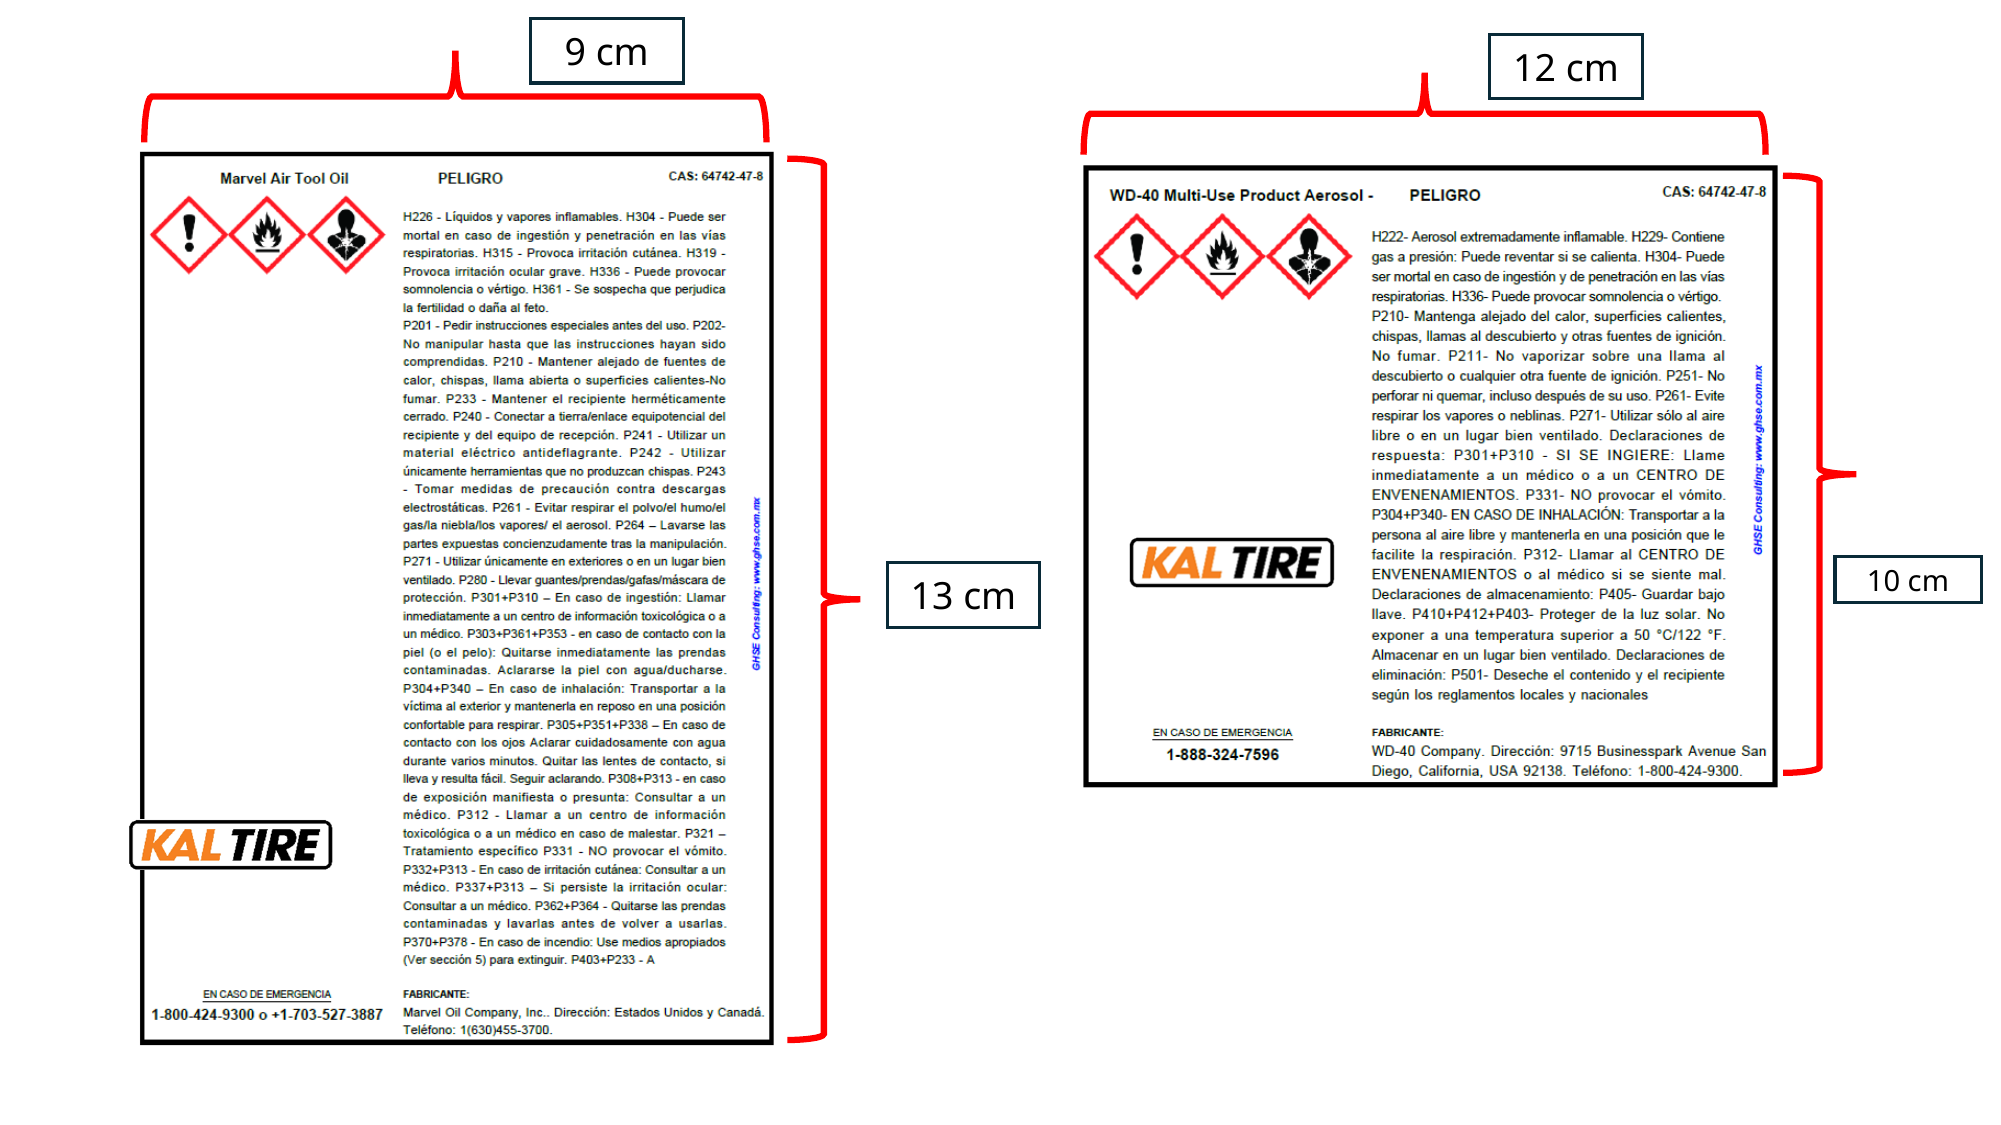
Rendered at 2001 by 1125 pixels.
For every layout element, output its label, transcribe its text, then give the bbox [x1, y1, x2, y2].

picture [127, 141, 788, 1056]
text_box [1787, 174, 1857, 775]
text_box 13 cm [886, 561, 1041, 629]
text_box [142, 50, 768, 141]
picture [1072, 158, 1787, 803]
text_box [788, 157, 861, 1042]
text_box 12 cm [1488, 33, 1644, 100]
text_box 10 cm [1833, 555, 1983, 604]
text_box 9 cm [529, 17, 685, 85]
text_box [1082, 72, 1768, 155]
